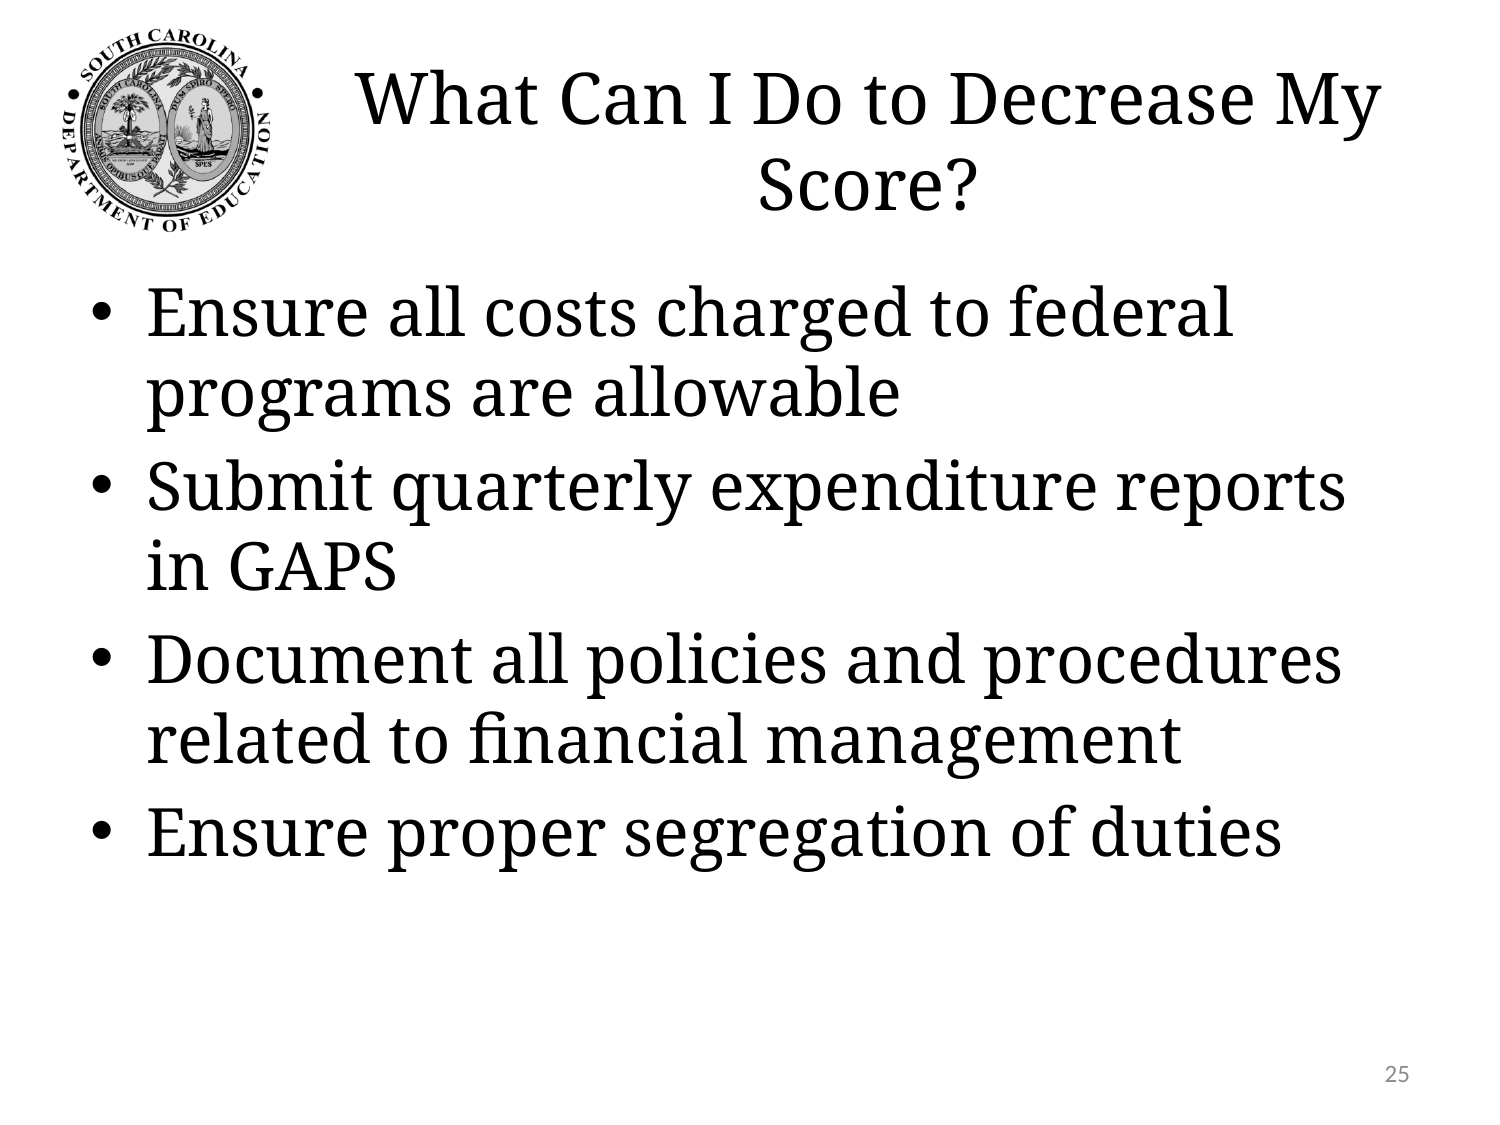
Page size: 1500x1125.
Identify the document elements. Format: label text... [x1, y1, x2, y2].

slide_number 25 [1074, 1042, 1425, 1103]
title What Can I Do to Decrease My Score? [312, 45, 1425, 233]
list Ensure all costs charged to federal programs are allowable Submit quarterly expenditure reports in GAPS Document all policies and procedures related to financial management Ensure proper segregation of duties [75, 262, 1425, 1005]
picture [50, 24, 280, 238]
